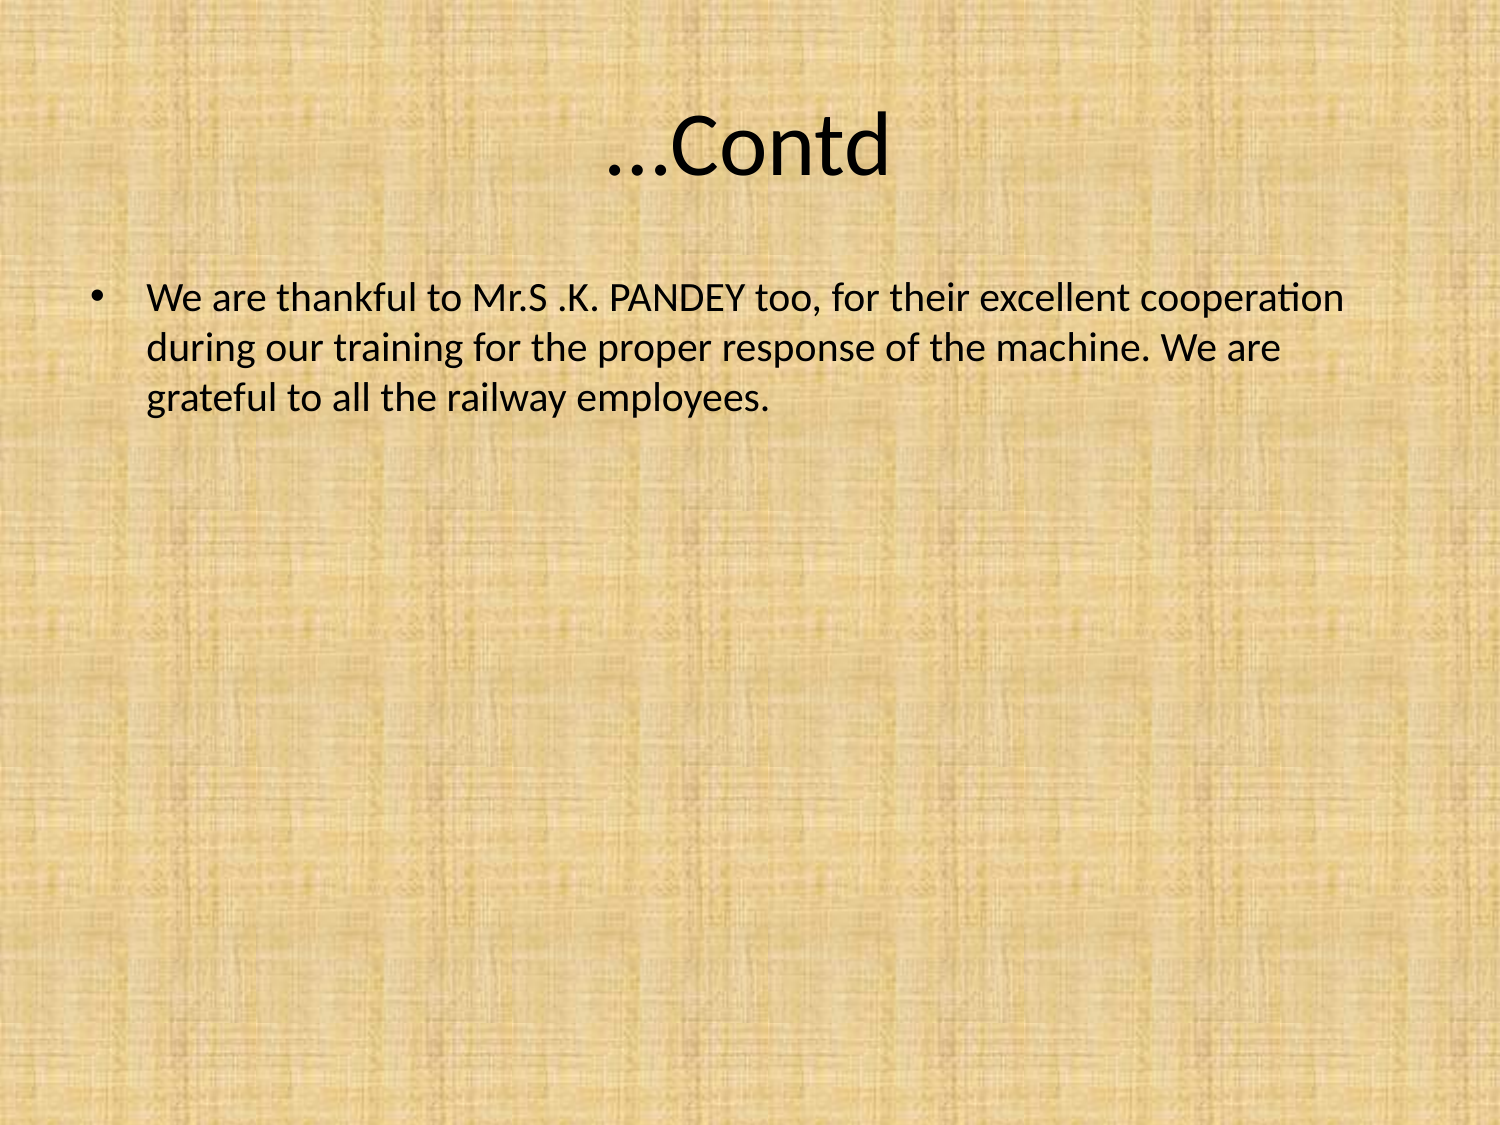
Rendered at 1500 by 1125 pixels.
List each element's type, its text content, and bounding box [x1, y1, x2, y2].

picture [0, 0, 1500, 1125]
list We are thankful to Mr.S .K. PANDEY too, for their excellent cooperation during our training for the proper response of the machine. We are grateful to all the railway employees. [75, 262, 1425, 1005]
title …Contd [75, 45, 1425, 233]
